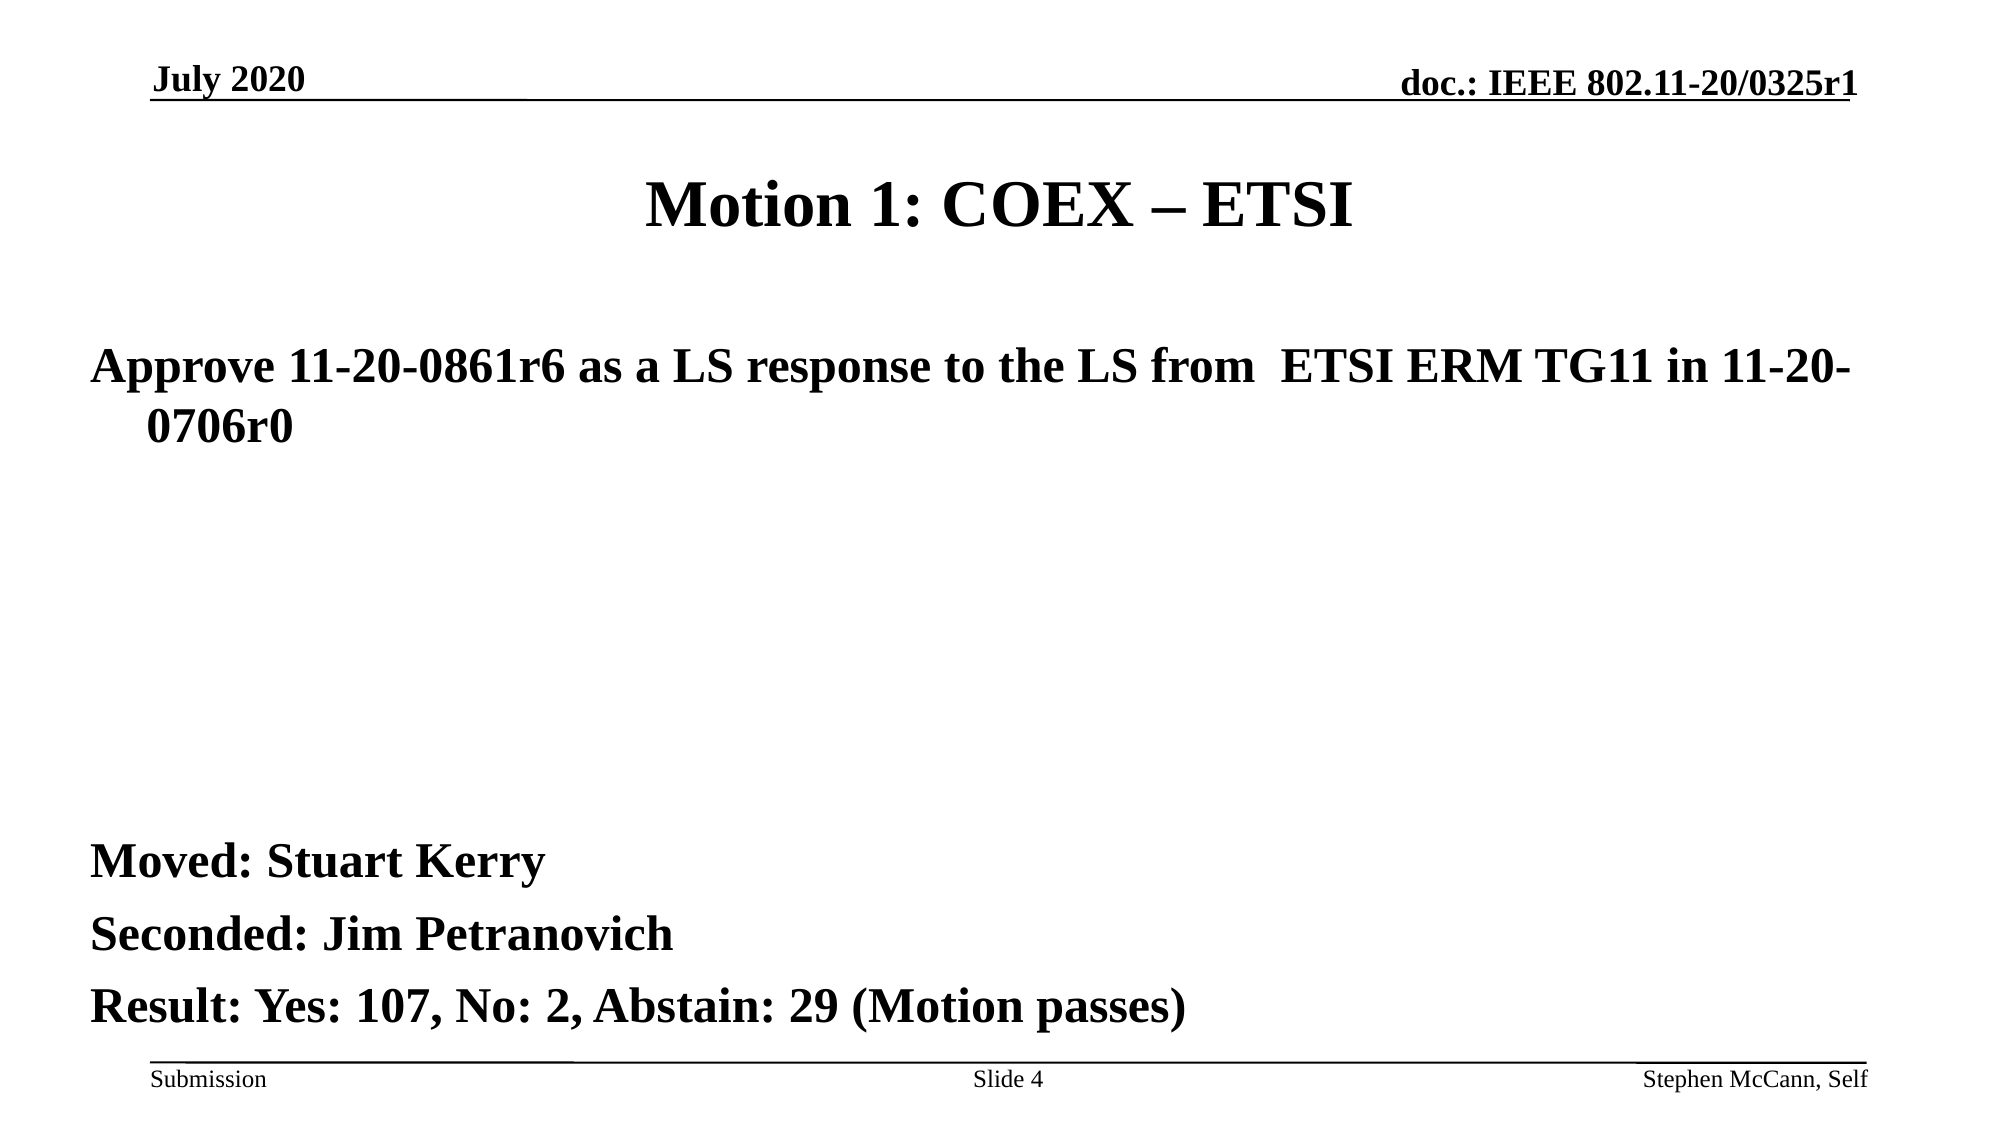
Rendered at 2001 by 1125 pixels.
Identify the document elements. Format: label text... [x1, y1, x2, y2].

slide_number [152, 54, 563, 100]
title Motion 1: COEX – ETSI [149, 112, 1850, 288]
footer Stephen McCann, Self [1171, 1061, 1869, 1093]
list Approve 11-20-0861r6 as a LS response to the LS from ETSI ERM TG11 in 11-20-0706r0 Moved: Stuart Kerry Seconded: Jim Petranovich Result: Yes: 107, No: 2, Abstain: 29 (Motion passes) [74, 324, 1938, 1063]
slide_number Slide 4 [950, 1061, 1067, 1123]
